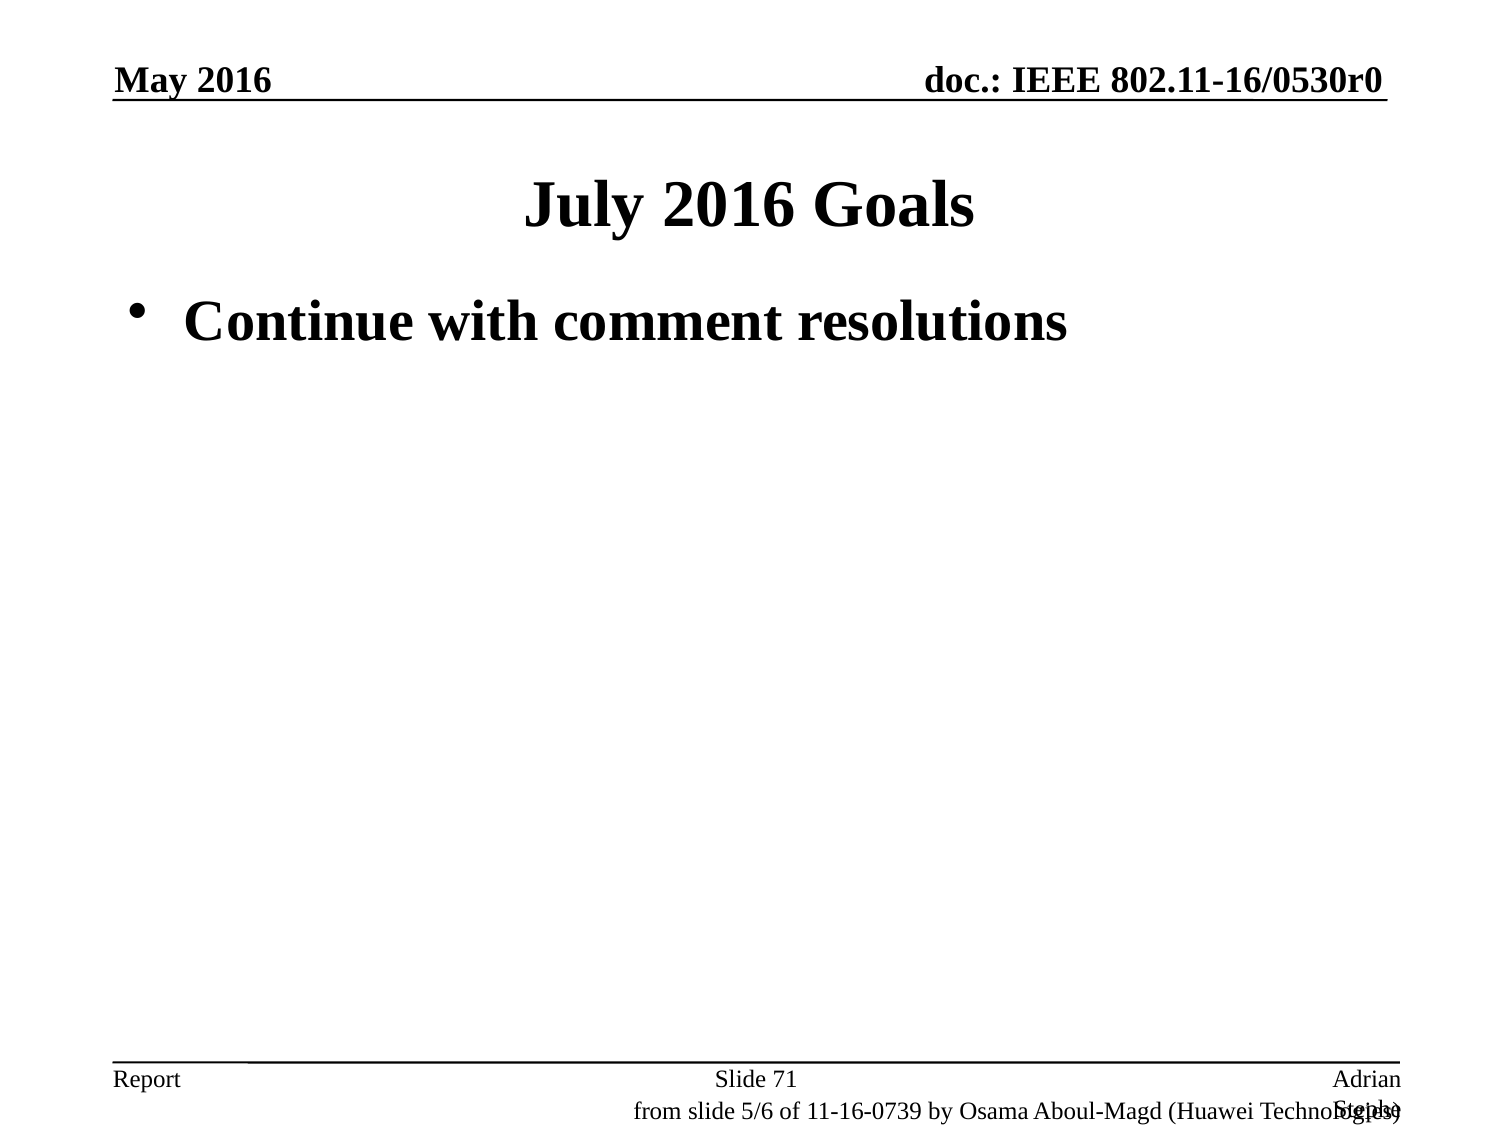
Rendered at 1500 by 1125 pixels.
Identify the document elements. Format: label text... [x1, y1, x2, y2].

list Continue with comment resolutions [112, 275, 1438, 1000]
footer Adrian Stephens, Intel Corporation [1324, 1061, 1402, 1087]
slide_number Slide 71 [711, 1061, 801, 1087]
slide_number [114, 54, 374, 101]
title July 2016 Goals [112, 112, 1388, 275]
text_box from slide 5/6 of 11-16-0739 by Osama Aboul-Magd (Huawei Technologies) [343, 1087, 1417, 1125]
